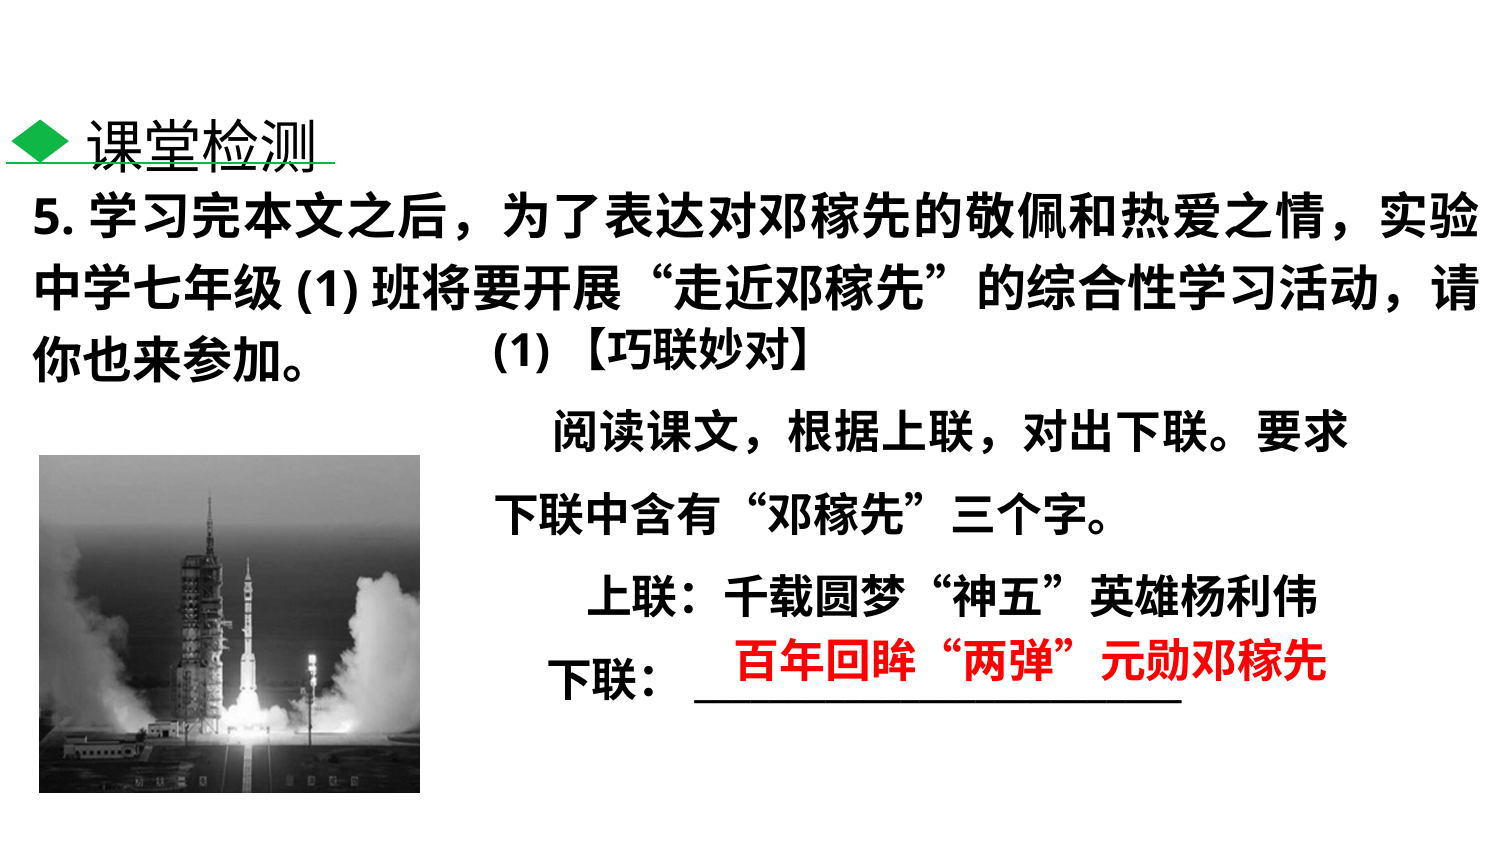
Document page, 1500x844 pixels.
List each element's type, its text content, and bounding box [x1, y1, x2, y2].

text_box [5, 102, 336, 189]
text_box 百年回眸“两弹”元勋邓稼先 [719, 624, 1360, 694]
picture [39, 455, 420, 793]
text_box (1)【巧联妙对】 阅读课文，根据上联，对出下联。要求下联中含有“邓稼先”三个字。 上联：千载圆梦“神五”英雄杨利伟 下联：__________________________ [478, 285, 1365, 713]
text_box 5.学习完本文之后，为了表达对邓稼先的敬佩和热爱之情，实验中学七年级(1)班将要开展“走近邓稼先”的综合性学习活动，请你也来参加。 [17, 164, 1495, 396]
